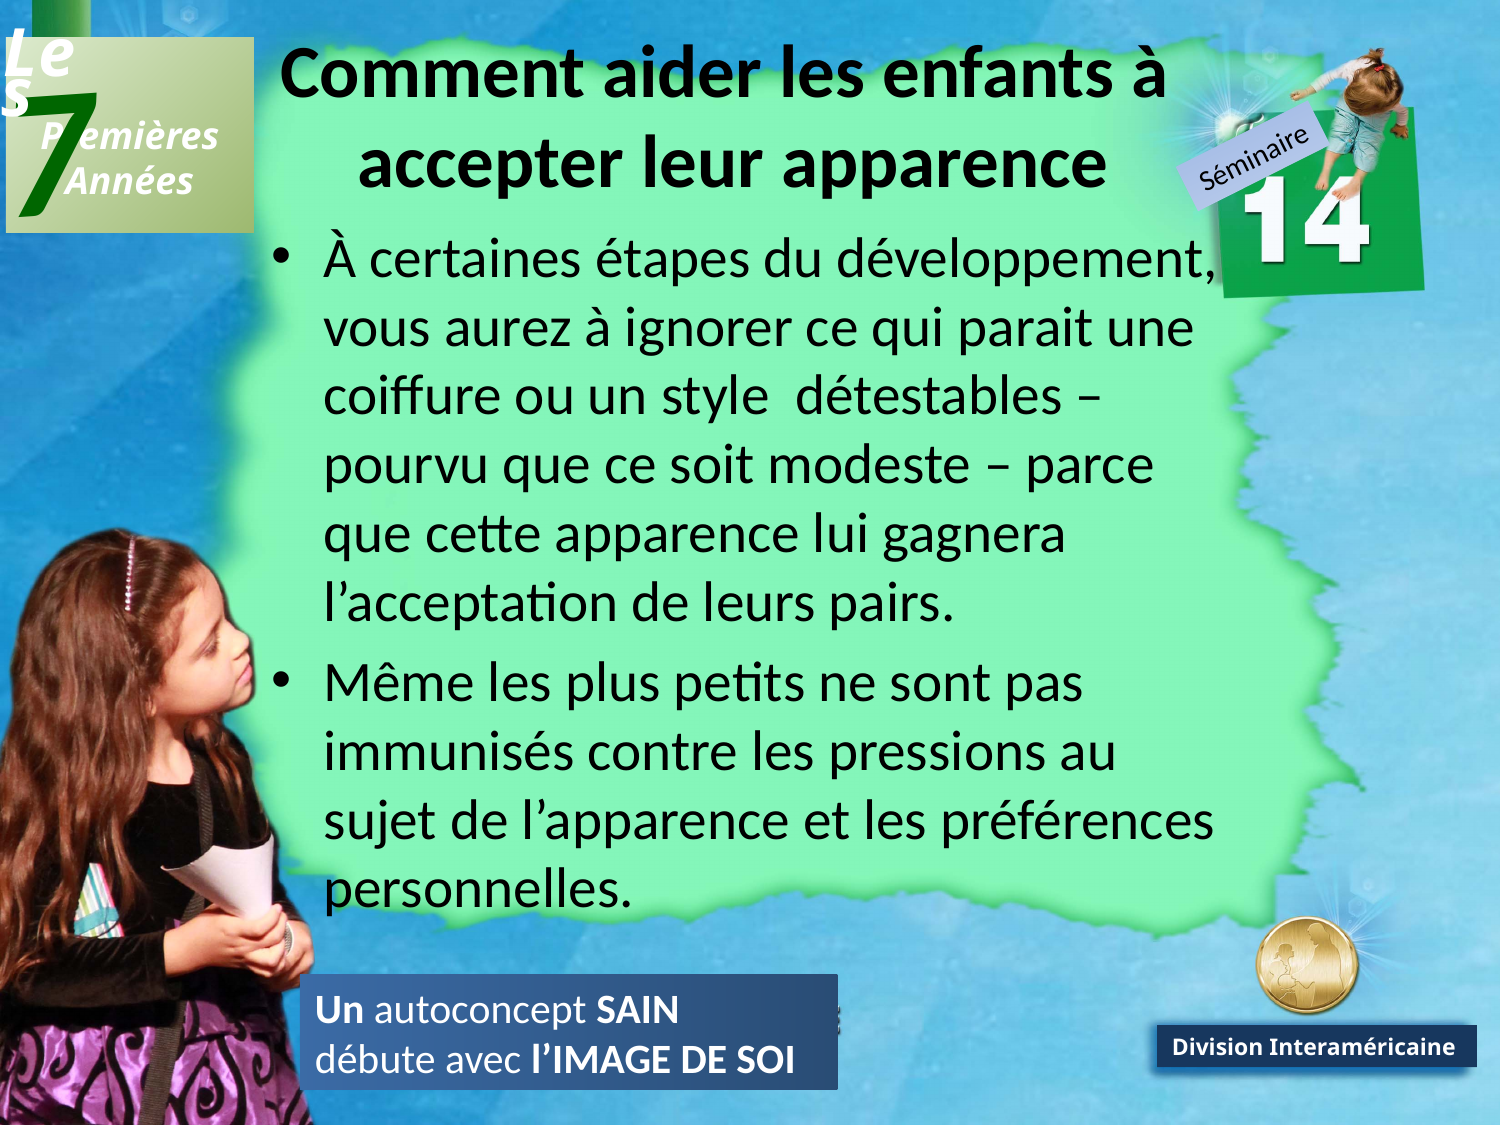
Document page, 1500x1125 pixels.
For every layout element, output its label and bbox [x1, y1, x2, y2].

picture [0, 0, 1500, 1125]
text_box [0, 24, 255, 263]
